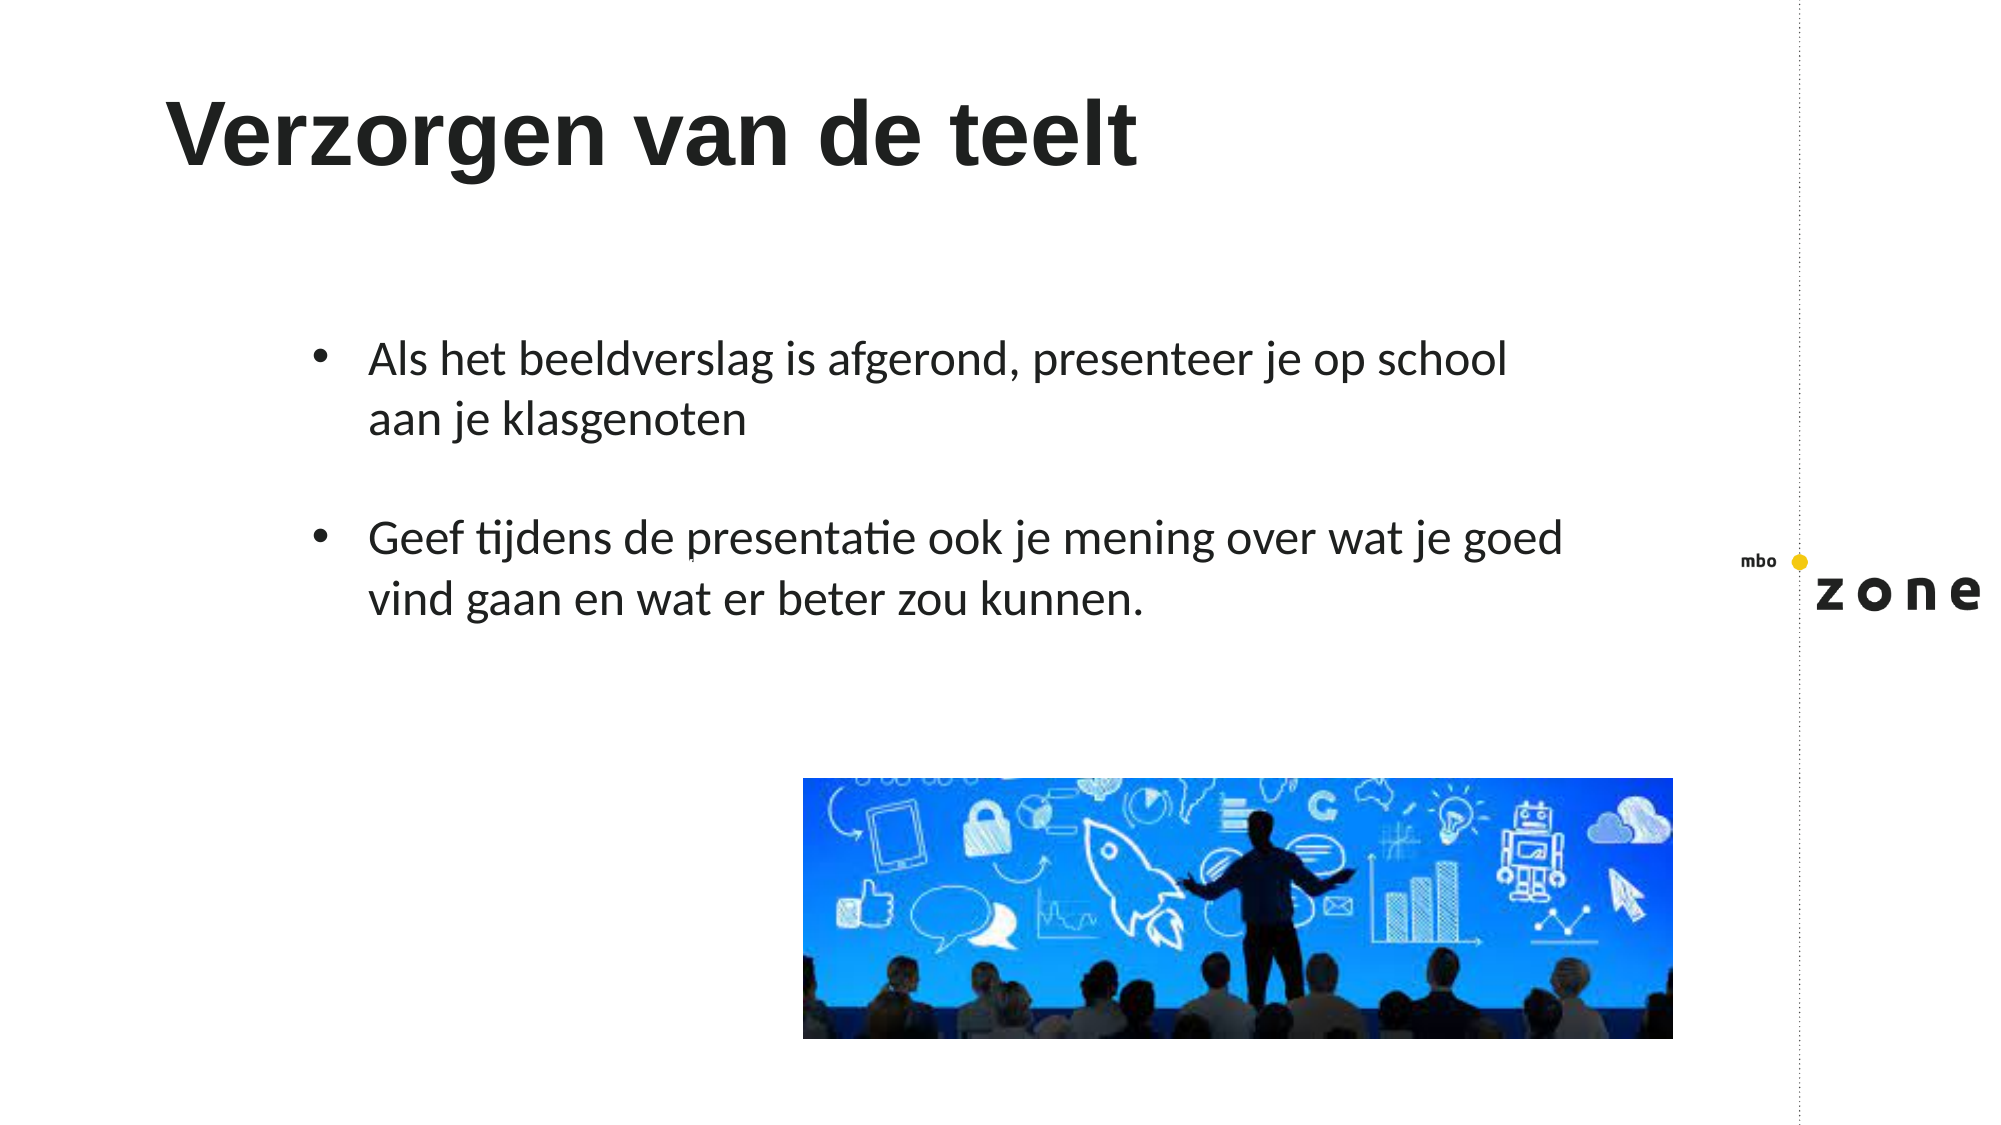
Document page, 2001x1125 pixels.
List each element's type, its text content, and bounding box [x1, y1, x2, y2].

list Als het beeldverslag is afgerond, presenteer je op school aan je klasgenoten Geef tijdens de presentatie ook je mening over wat je goed vind gaan en wat er beter zou kunnen. [311, 324, 1582, 1039]
title Verzorgen van de teelt [165, 86, 1648, 264]
text_box Verzorgen van de teelt [500, 532, 1501, 593]
picture [803, 0, 2001, 1125]
